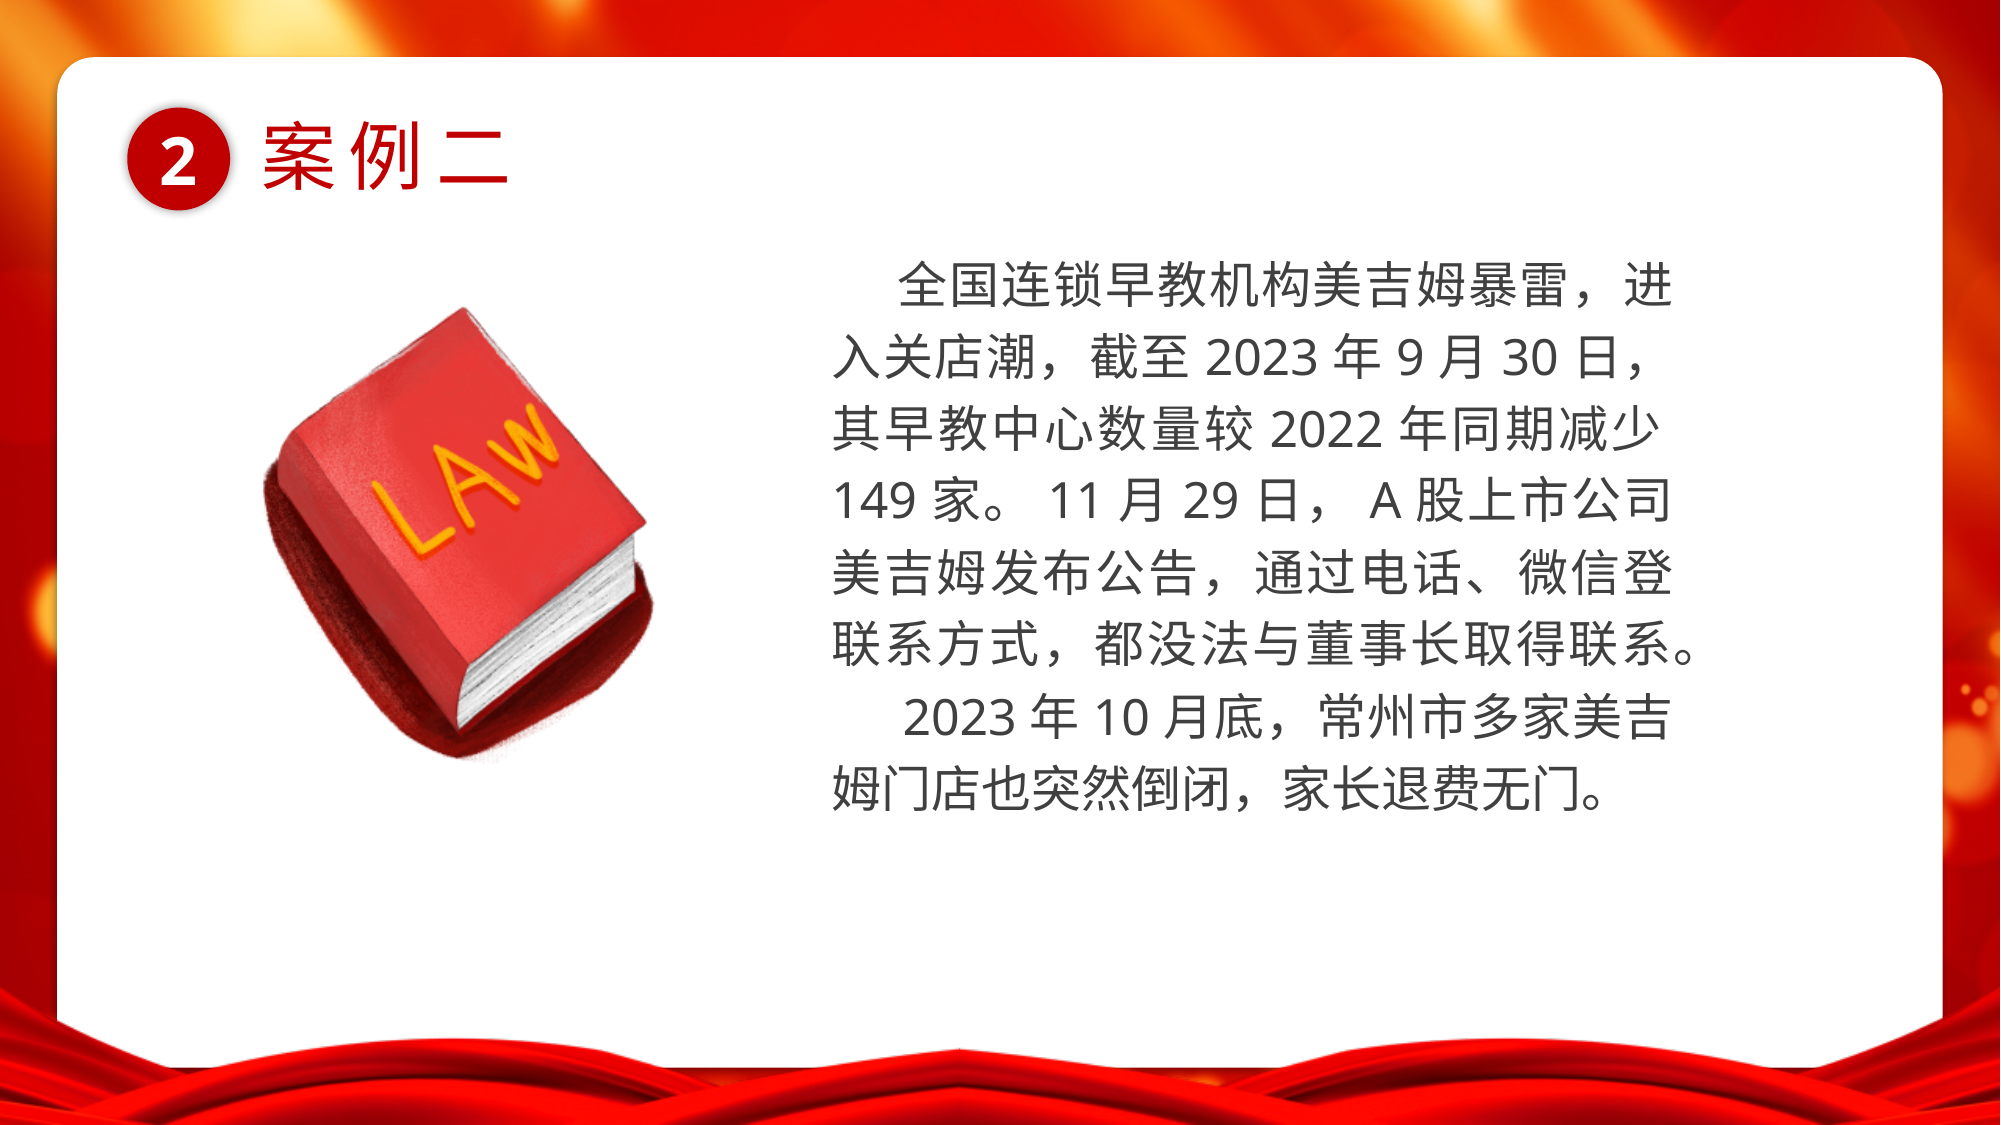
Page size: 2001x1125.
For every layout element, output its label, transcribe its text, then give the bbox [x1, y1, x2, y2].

picture [0, 0, 2000, 1125]
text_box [127, 100, 1444, 211]
text_box 全国连锁早教机构美吉姆暴雷，进入关店潮，截至2023年9月30日，其早教中心数量较2022年同期减少149家。11月29日，A股上市公司美吉姆发布公告，通过电话、微信登联系方式，都没法与董事长取得联系。 2023年10月底，常州市多家美吉姆门店也突然倒闭，家长退费无门。 [816, 233, 1689, 825]
